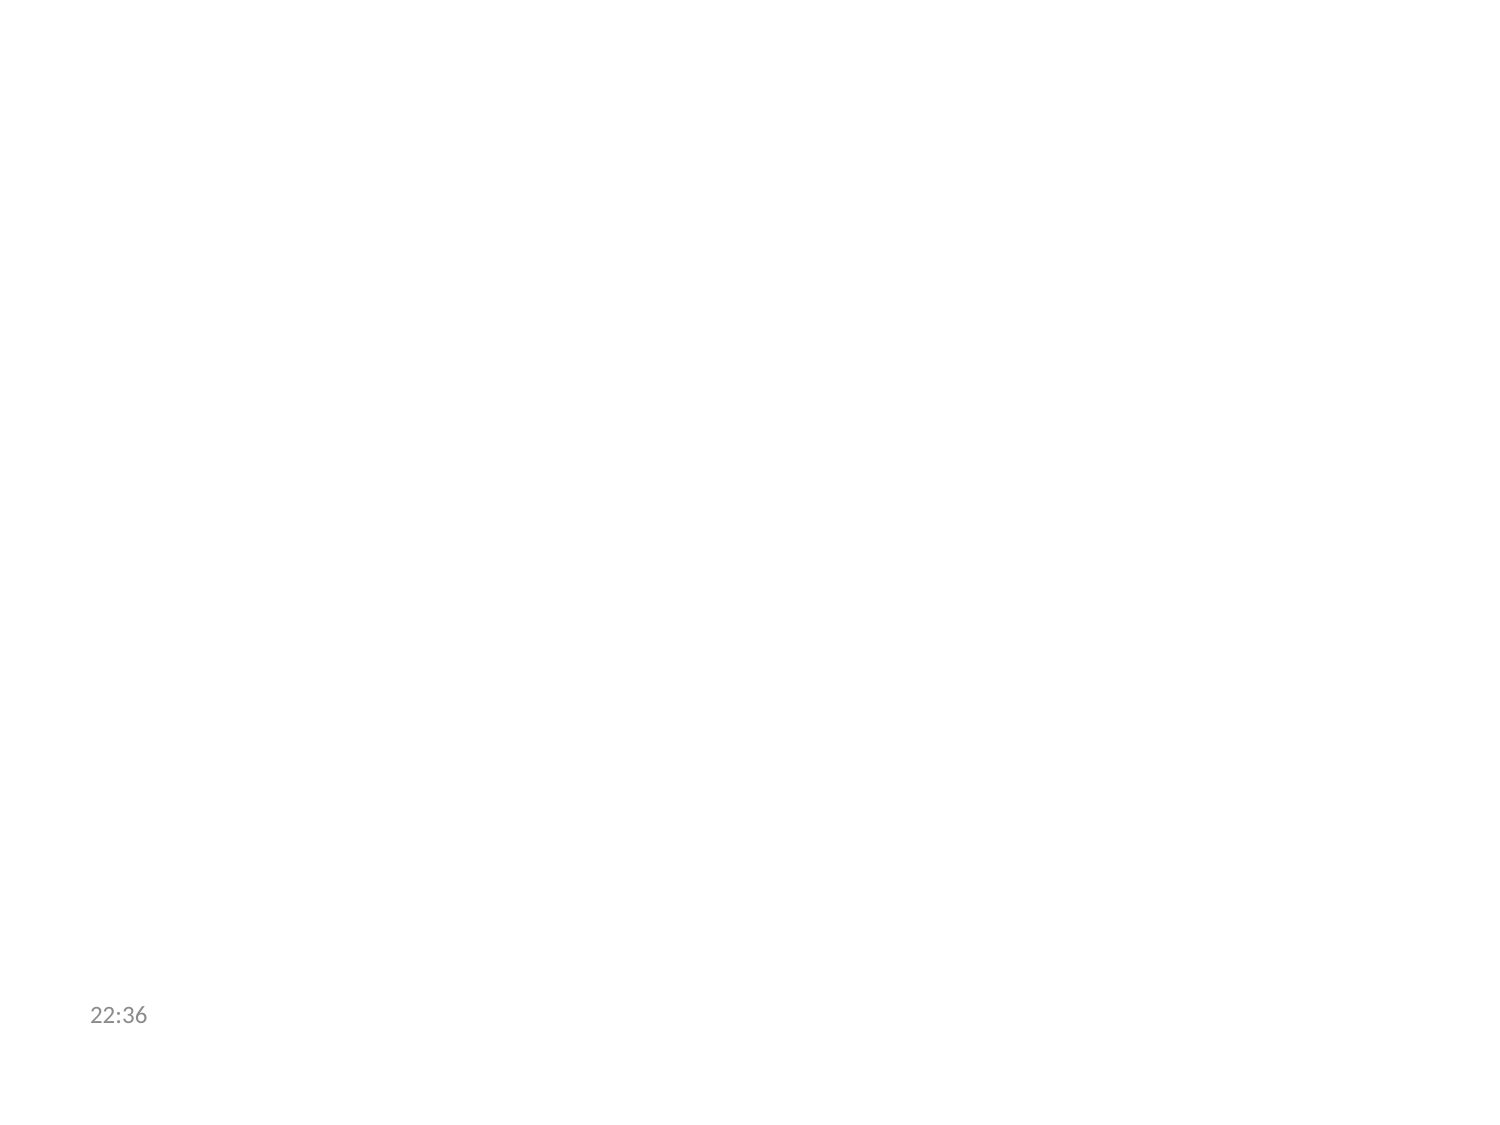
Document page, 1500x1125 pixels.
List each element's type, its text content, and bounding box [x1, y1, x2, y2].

text_box 15:35 [75, 983, 425, 1044]
